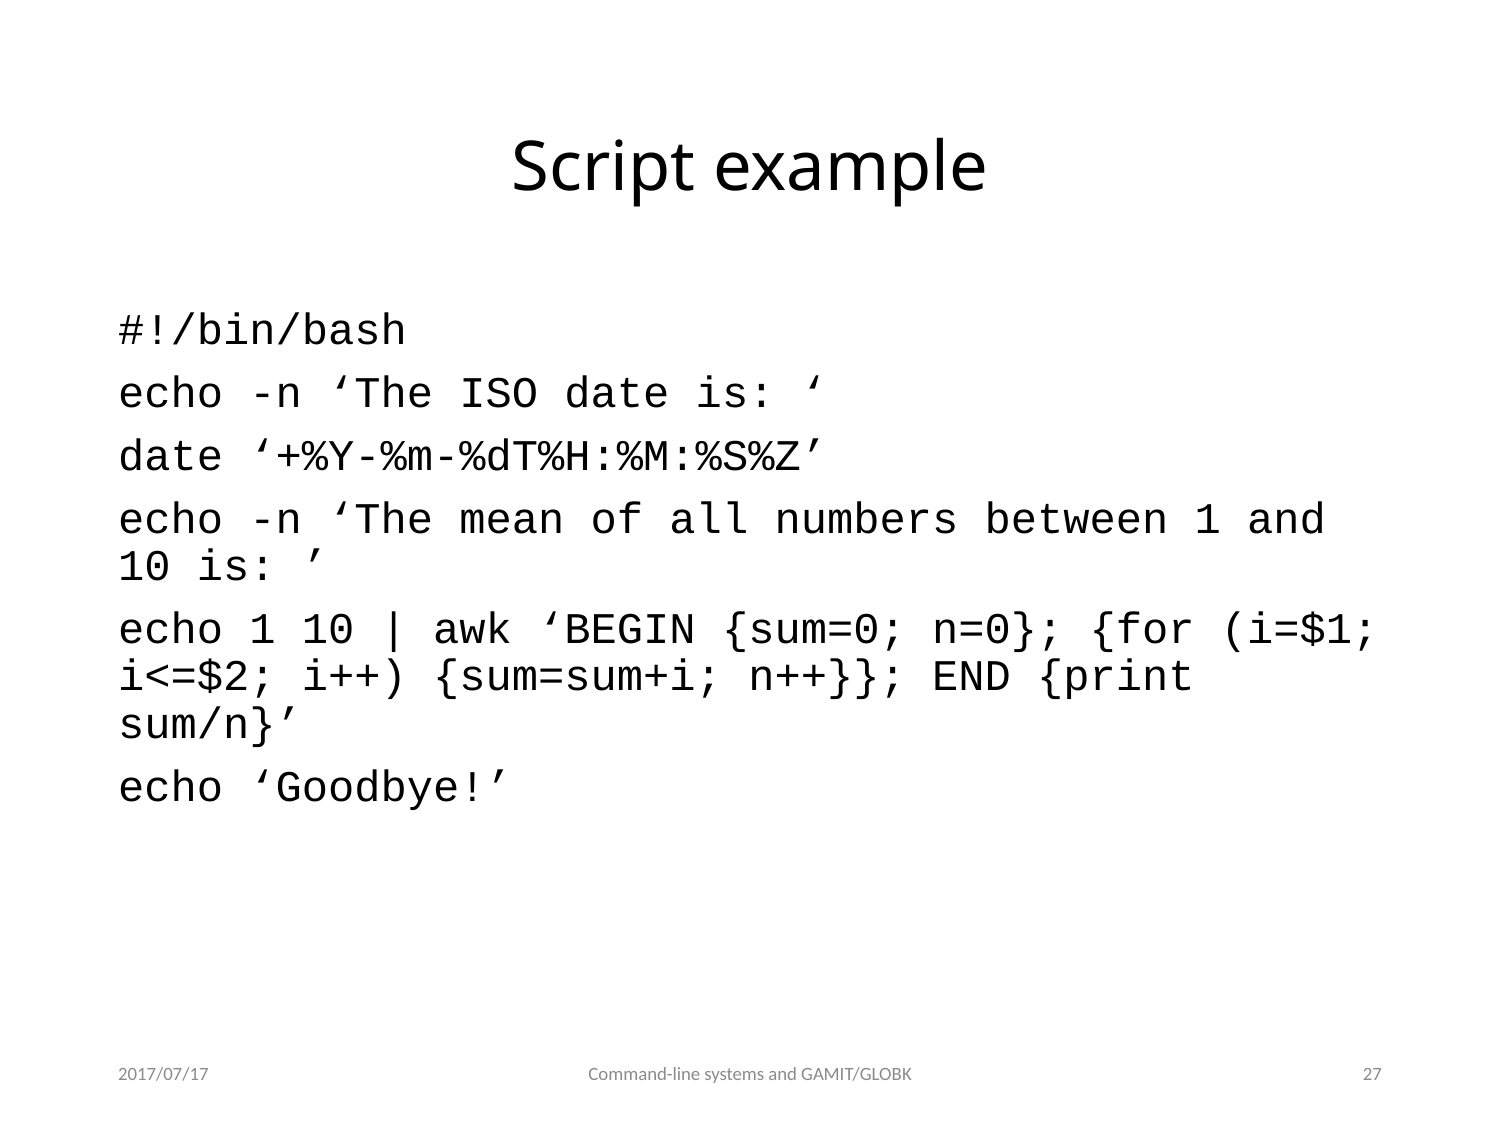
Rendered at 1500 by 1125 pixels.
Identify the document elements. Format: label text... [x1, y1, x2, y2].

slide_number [103, 1042, 441, 1103]
slide_number 26 [1059, 1042, 1397, 1103]
list #!/bin/bash echo -n ‘The ISO date is: ‘ date ‘+%Y-%m-%dT%H:%M:%S%Z’ echo -n ‘The mean of all numbers between 1 and 10 is: ’ echo 1 10 | awk ‘BEGIN {sum=0; n=0}; {for (i=$1; i<=$2; i++) {sum=sum+i; n++}}; END {print sum/n}’ echo ‘Goodbye!’ [103, 299, 1397, 1014]
footer Command-line systems and GAMIT/GLOBK [496, 1042, 1004, 1103]
title Script example [103, 59, 1397, 278]
